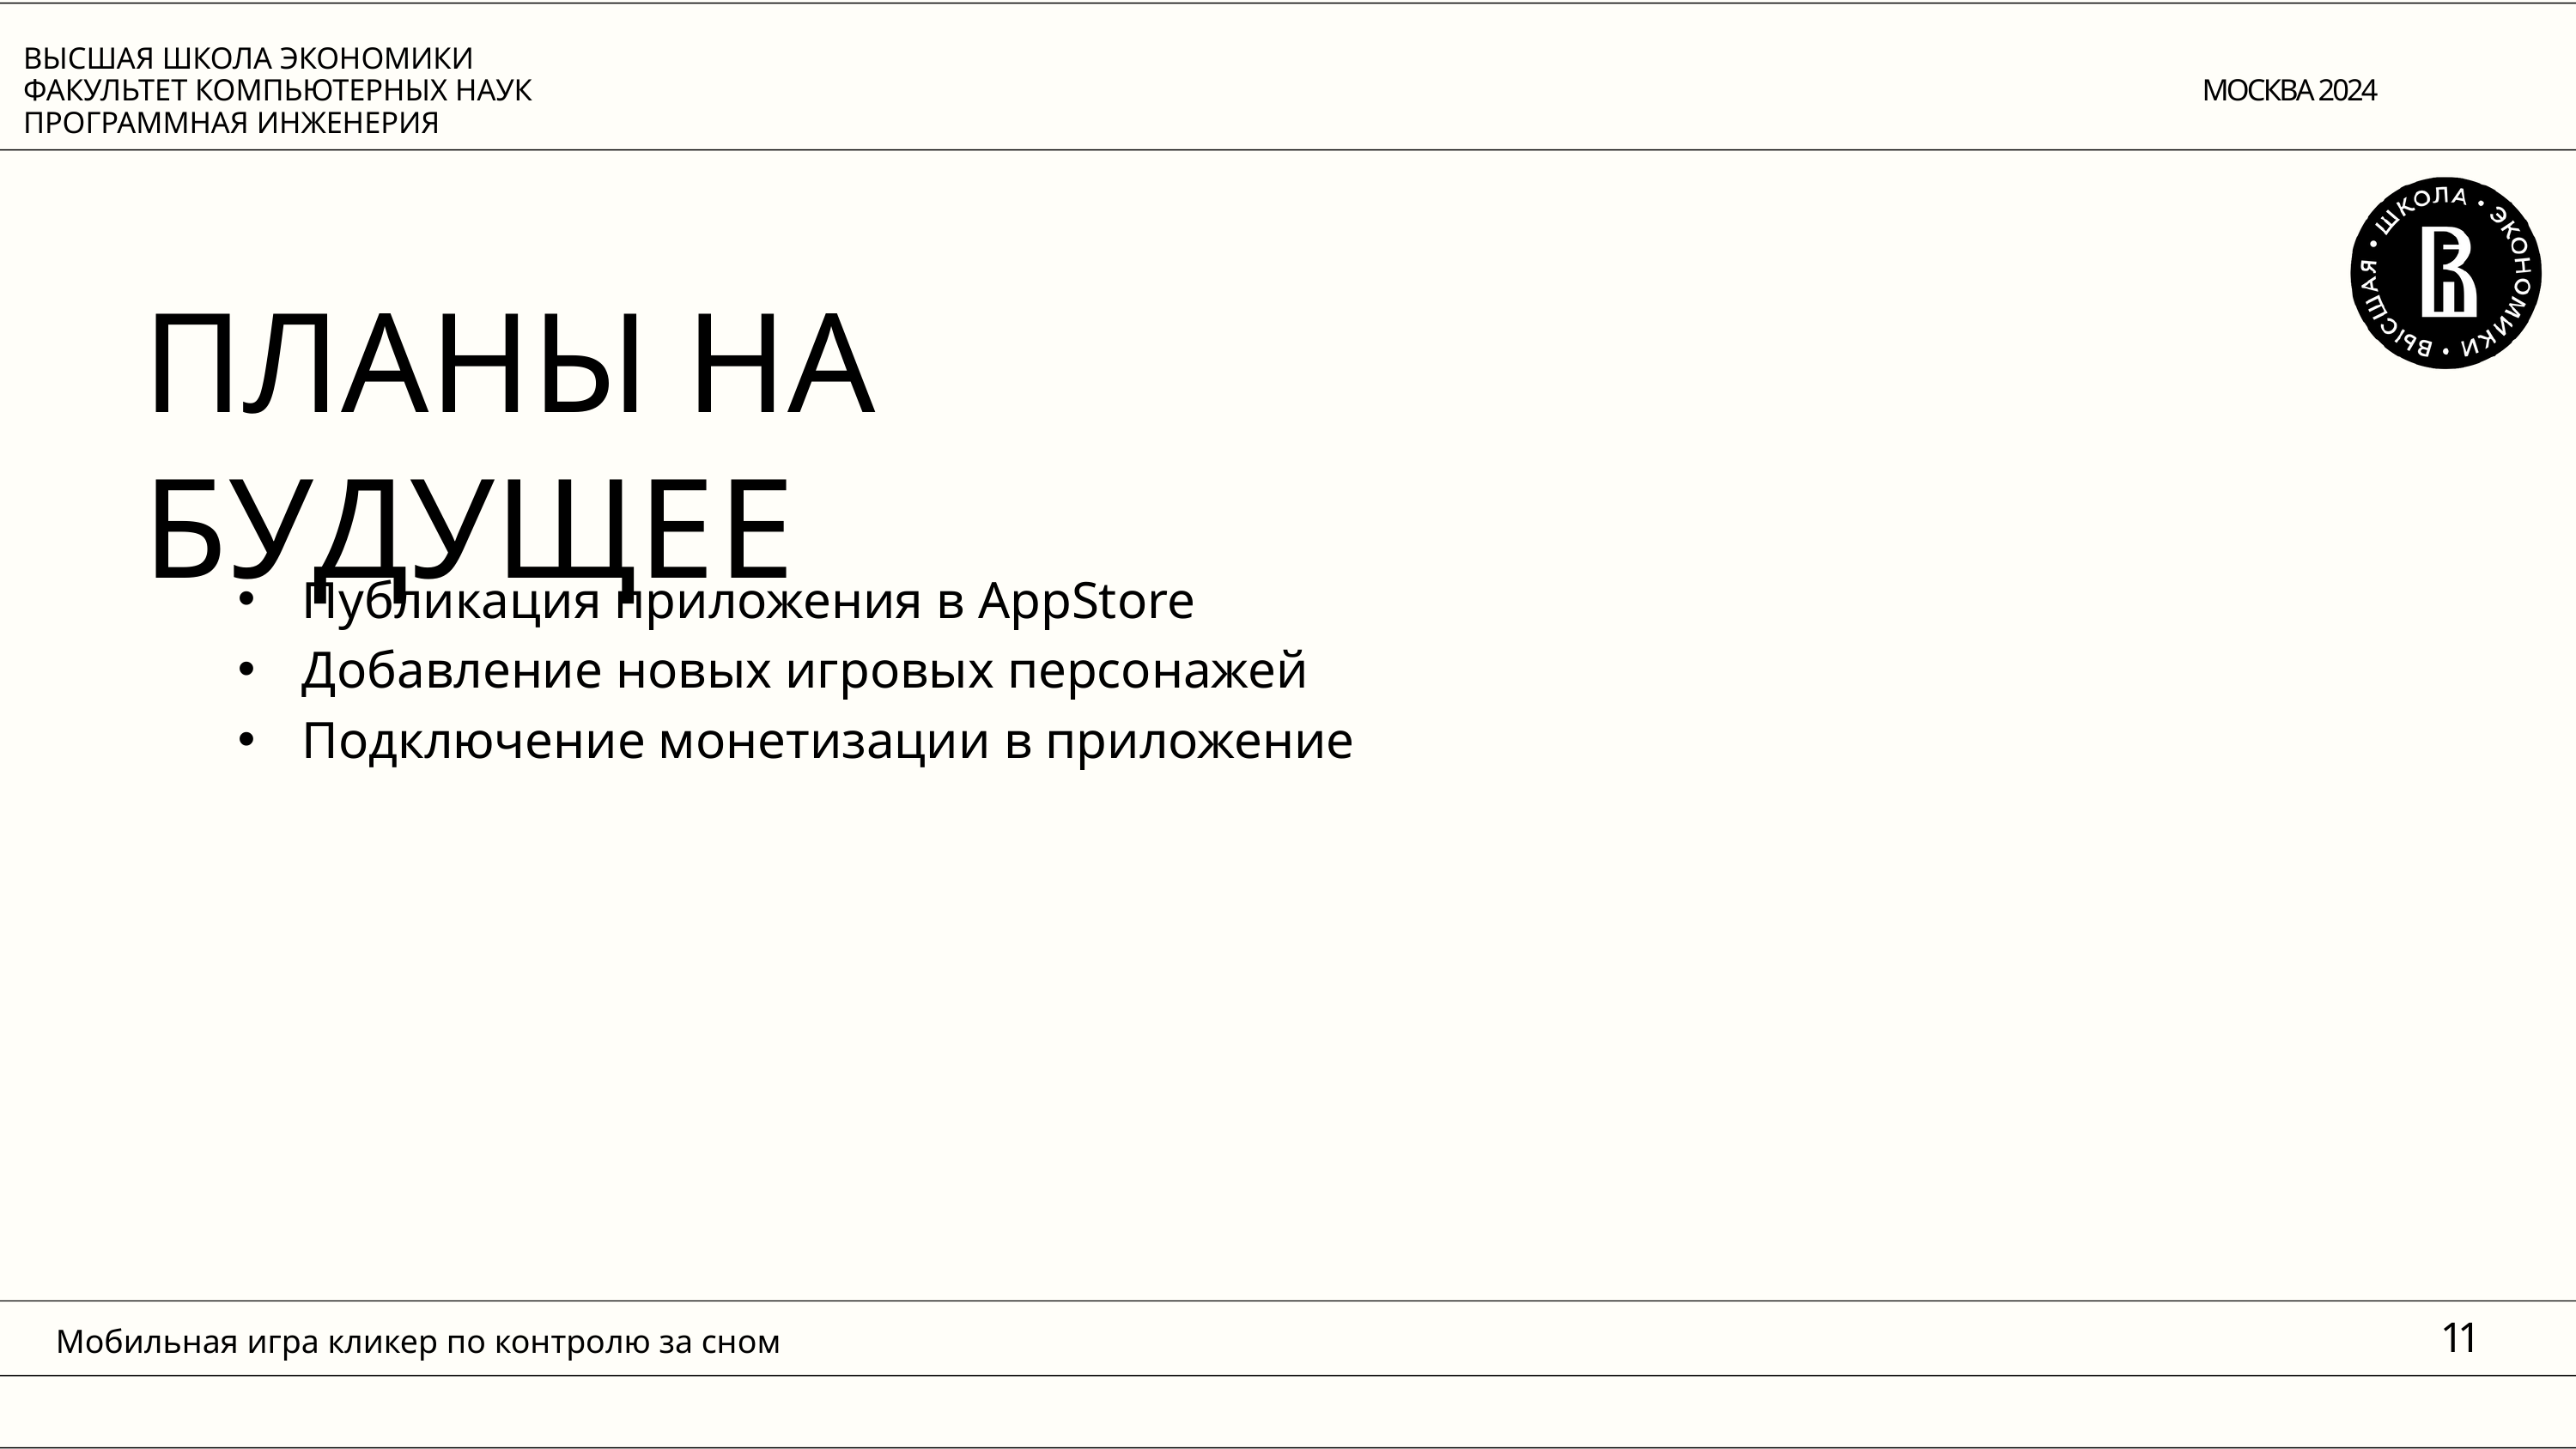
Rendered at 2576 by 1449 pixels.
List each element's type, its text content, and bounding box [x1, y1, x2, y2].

text_box ПЛАНЫ НА БУДУЩЕЕ [141, 273, 1528, 606]
text_box 11 [2434, 1315, 2499, 1361]
text_box МОСКВА 2024 [2200, 70, 2490, 107]
picture [2320, 150, 2576, 391]
text_box Мобильная игра кликер по контролю за сном [42, 1314, 951, 1405]
text_box Публикация приложения в AppStore Добавление новых игровых персонажей Подключение монетизации в приложение [235, 606, 1406, 769]
text_box ВЫСШАЯ ШКОЛА ЭКОНОМИКИ ФАКУЛЬТЕТ КОМПЬЮТЕРНЫХ НАУК ПРОГРАММНАЯ ИНЖЕНЕРИЯ [21, 42, 1355, 172]
